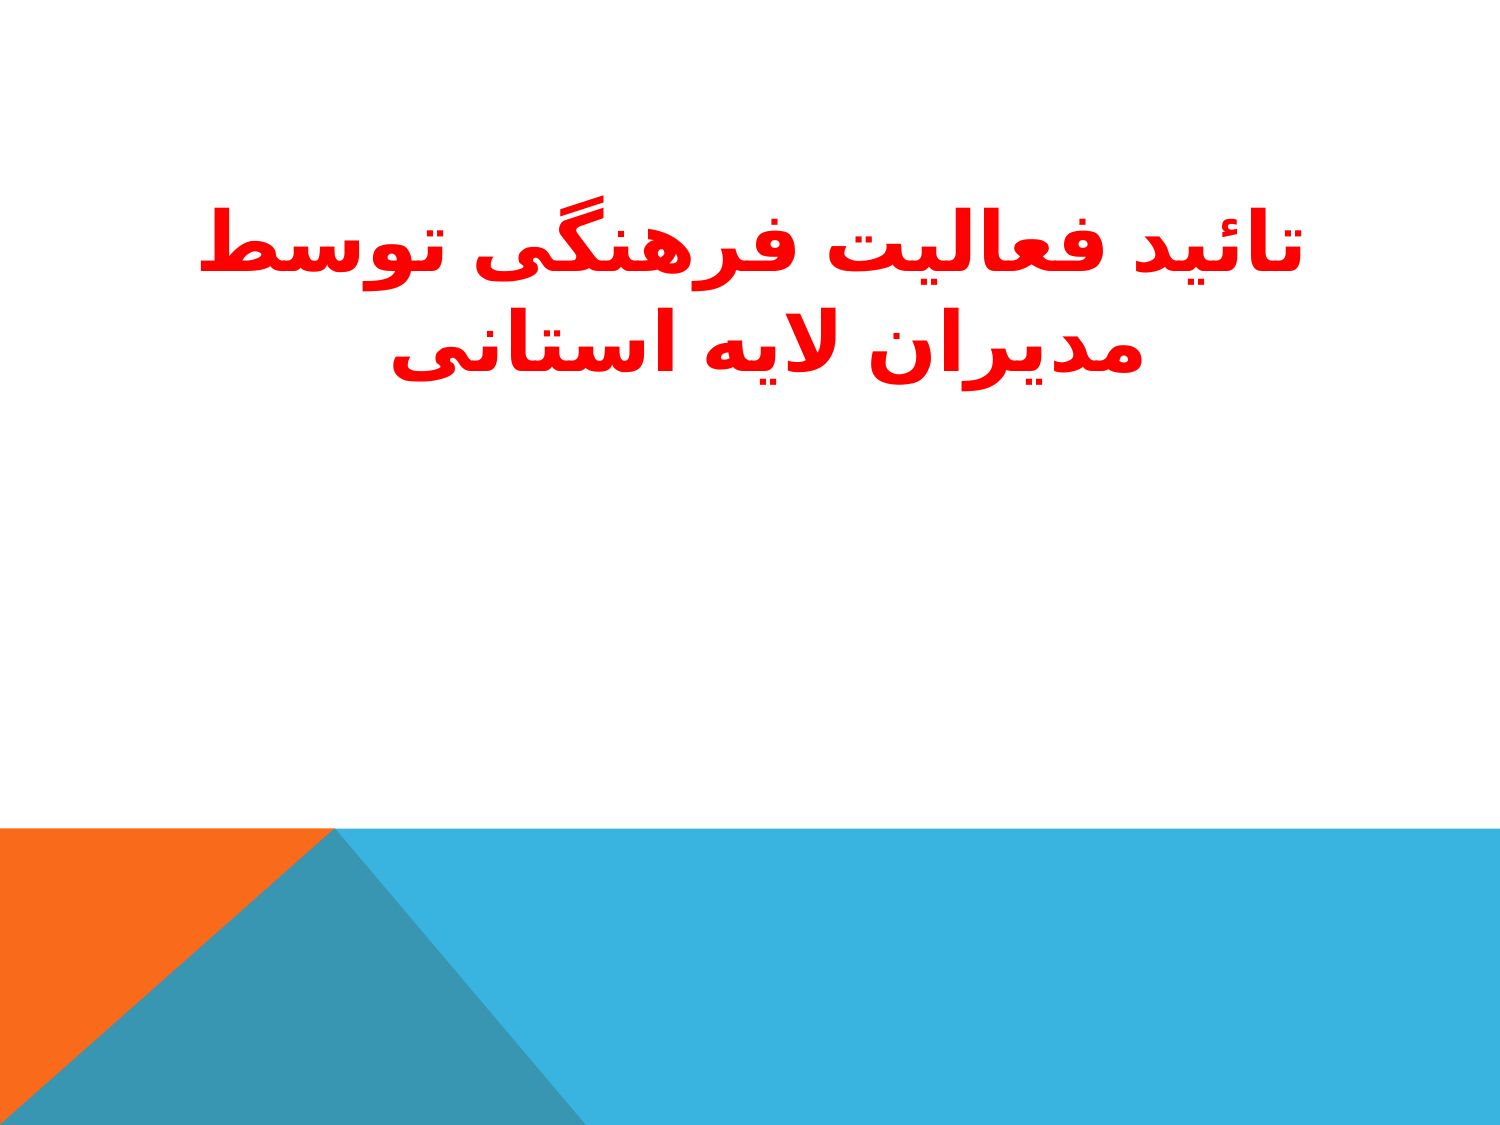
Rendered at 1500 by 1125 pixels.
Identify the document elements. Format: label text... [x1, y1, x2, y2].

list تائید فعالیت فرهنگی توسط مدیران لایه استانی [135, 180, 1369, 768]
